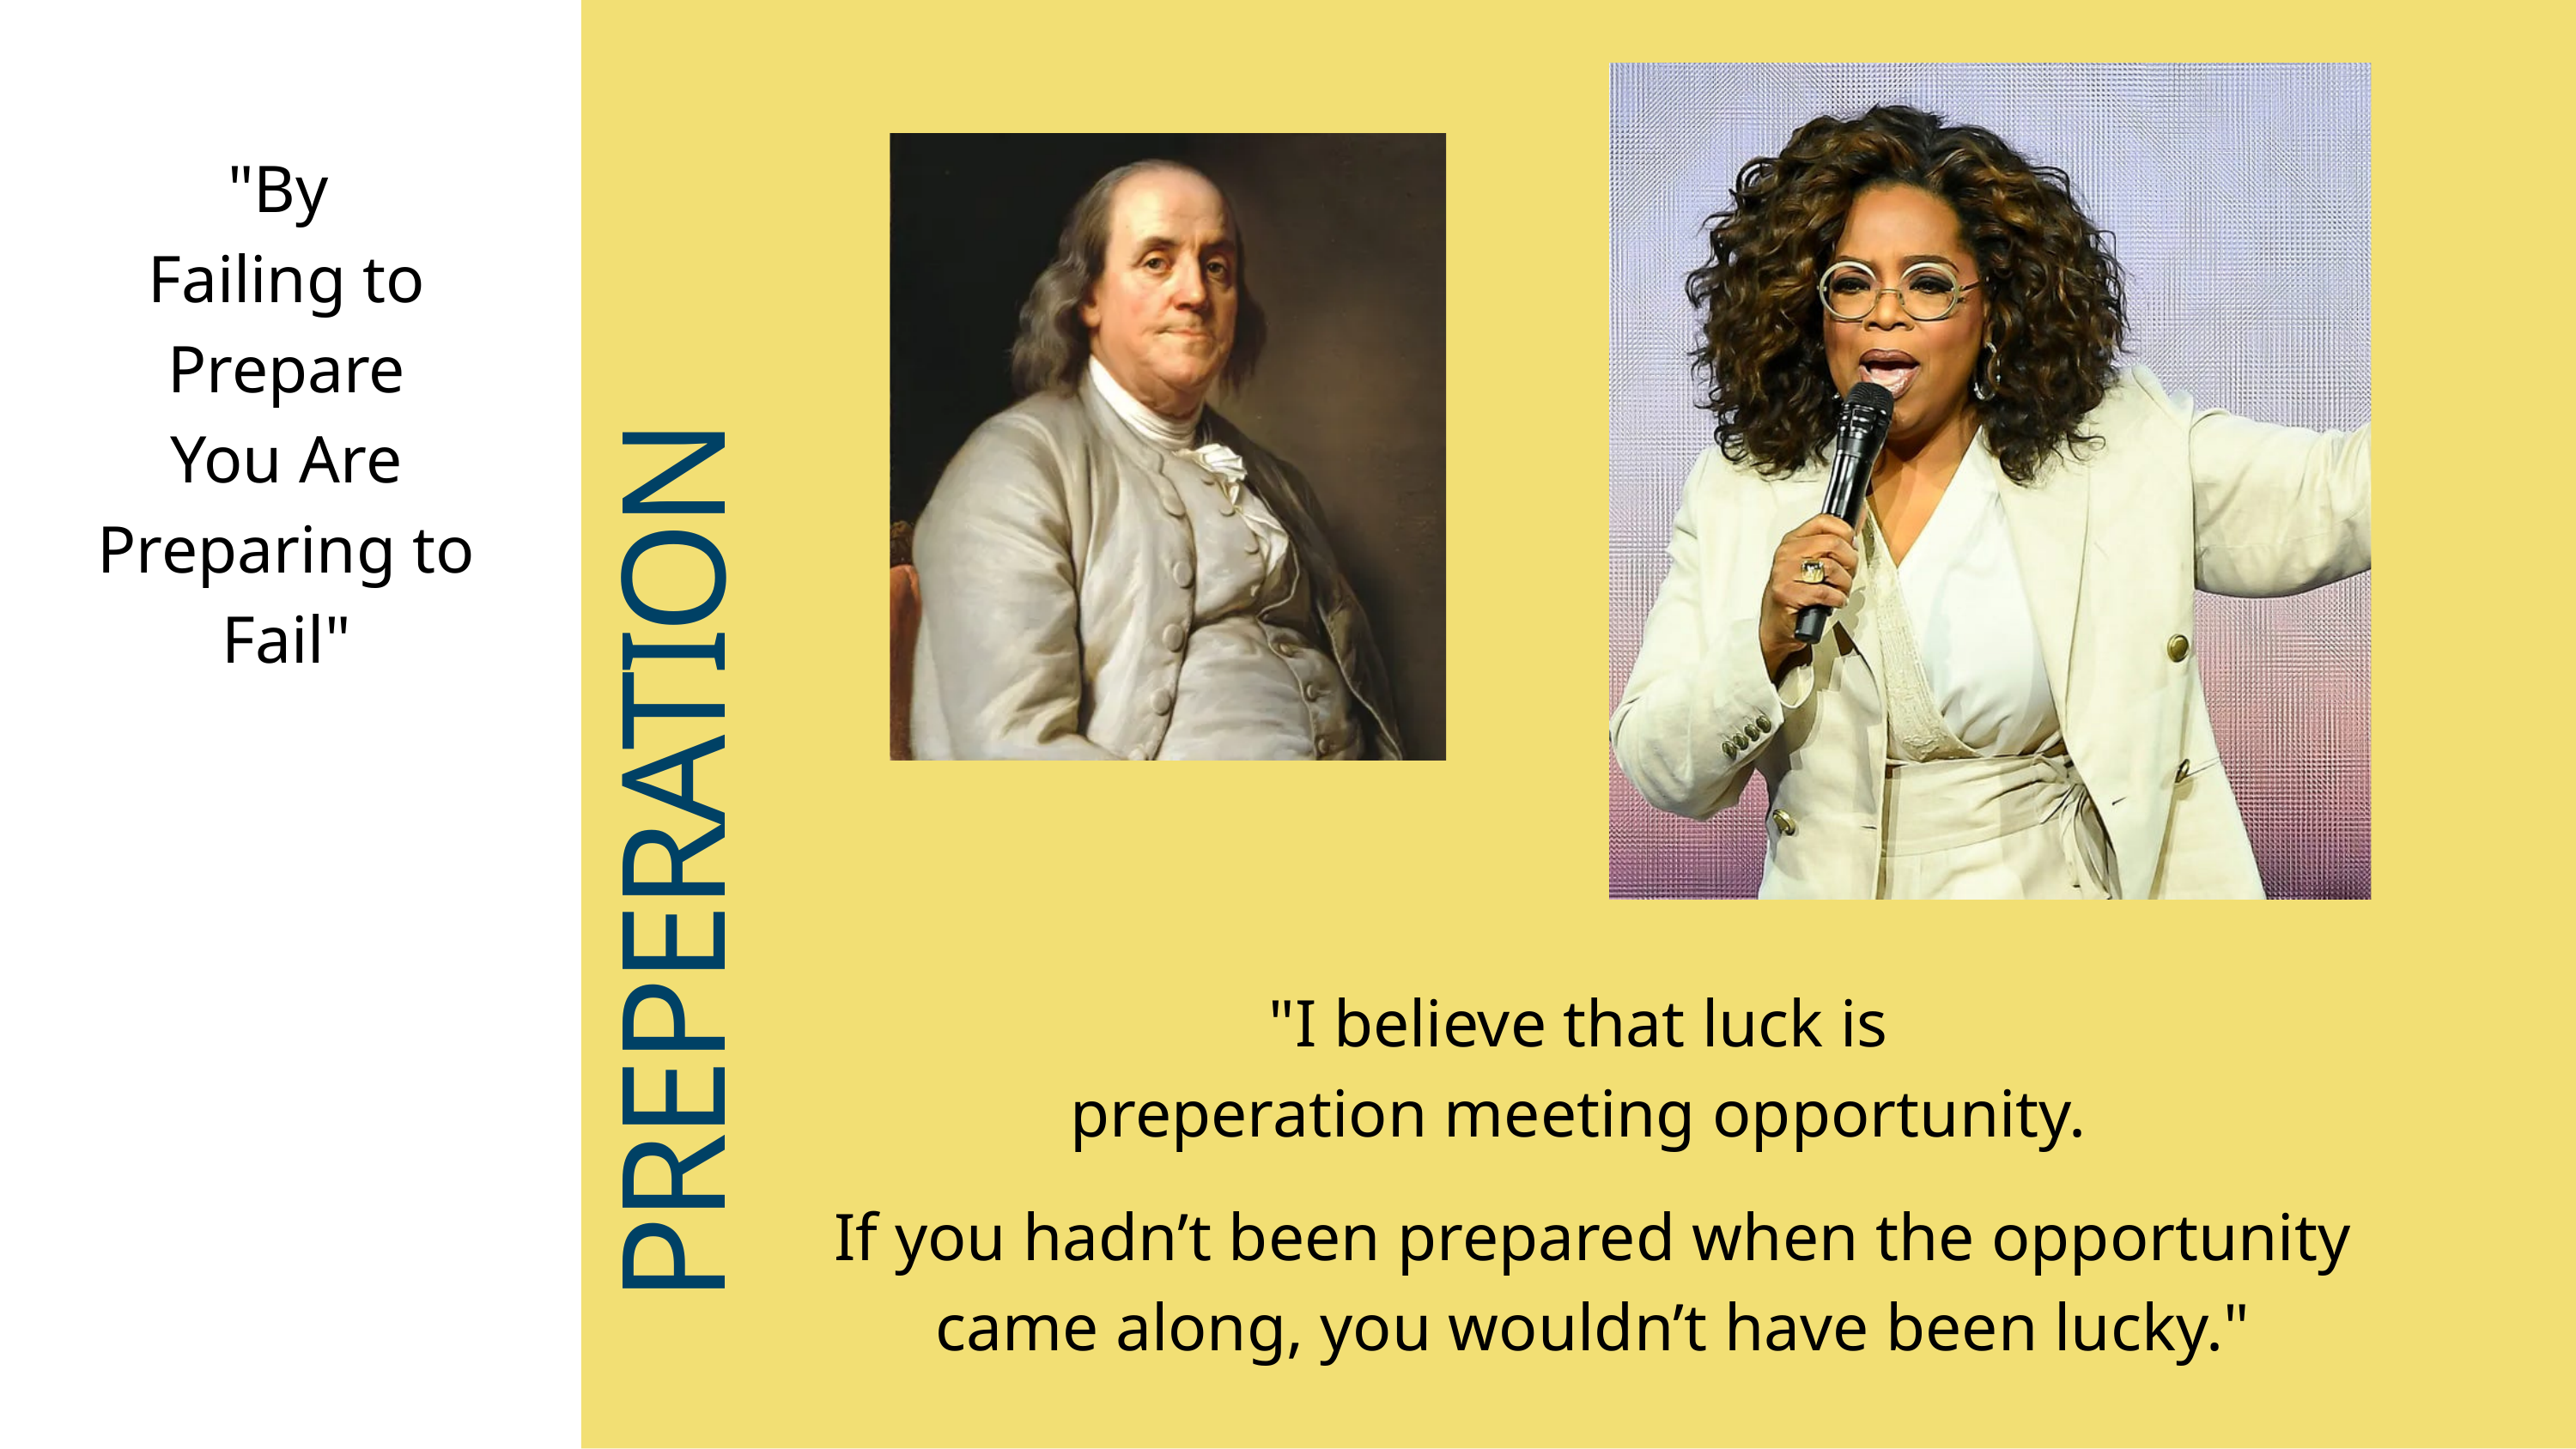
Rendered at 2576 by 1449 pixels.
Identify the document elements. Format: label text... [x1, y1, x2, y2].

text_box [580, 0, 2576, 1449]
picture [890, 132, 1447, 761]
text_box "I believe that luck is preperation meeting opportunity. [974, 969, 2184, 1183]
text_box PREPERATION [611, 233, 754, 1303]
text_box If you hadn’t been prepared when the opportunity came along, you wouldn’t have been lucky." [814, 1183, 2372, 1449]
picture [1608, 63, 2372, 900]
text_box "By Failing to Prepare You Are Preparing to Fail" [68, 135, 505, 676]
